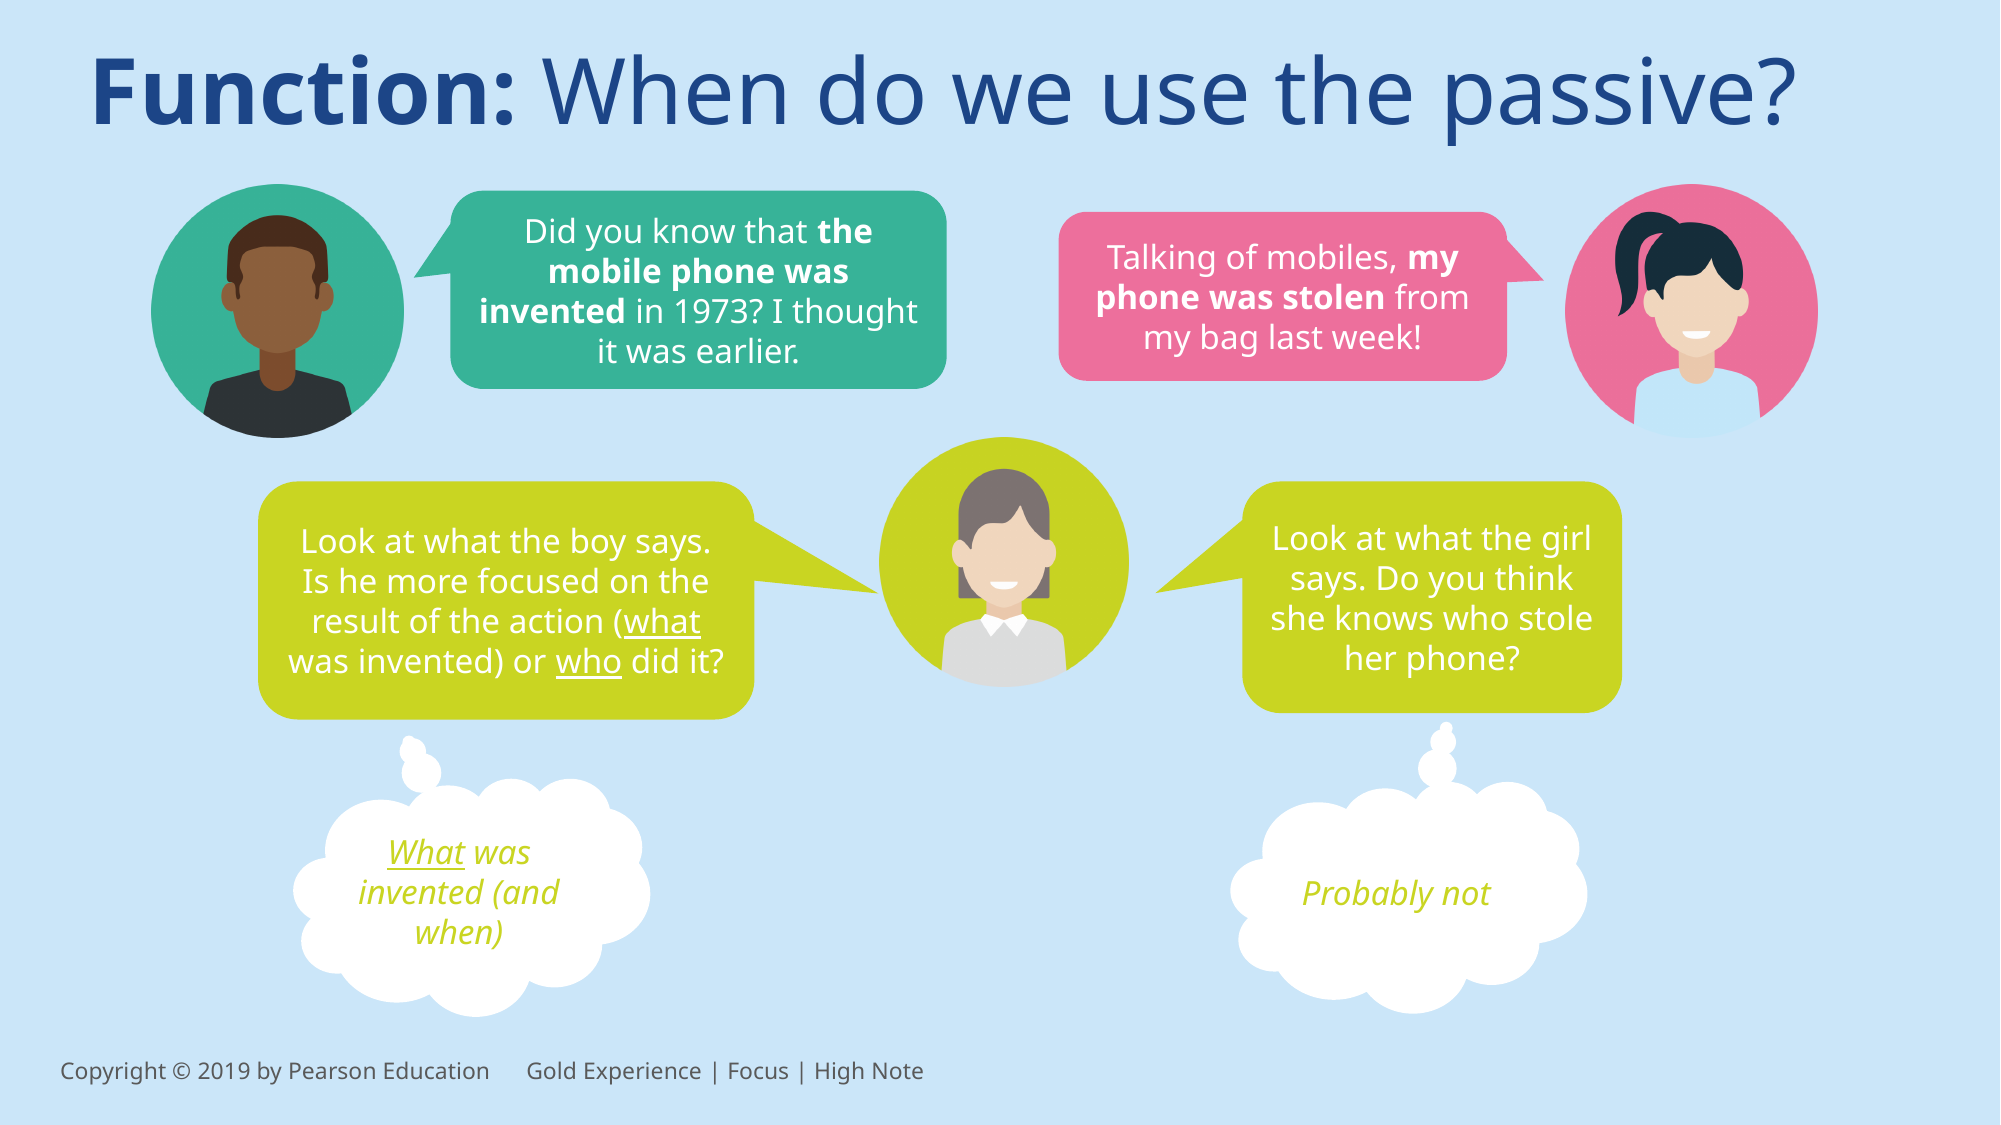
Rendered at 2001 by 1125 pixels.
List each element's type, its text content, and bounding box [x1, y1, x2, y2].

text_box Look at what the girl says. Do you think she knows who stole her phone? [1155, 481, 1623, 714]
title Function: When do we use the passive? [73, 37, 1924, 253]
text_box Talking of mobiles, my phone was stolen from my bag last week! [1058, 211, 1544, 381]
text_box Did you know that the mobile phone was invented in 1973? I thought it was earlier. [413, 190, 947, 389]
text_box Probably not [1230, 721, 1588, 1014]
picture [879, 437, 1129, 687]
picture [150, 184, 404, 438]
text_box Look at what the boy says. Is he more focused on the result of the action (what was invented) or who did it? [258, 481, 874, 720]
footer Copyright © 2019 by Pearson Education Gold Experience | Focus | High Note [45, 1040, 1084, 1101]
text_box What was invented (and when) [293, 735, 651, 1017]
picture [1564, 184, 1818, 438]
